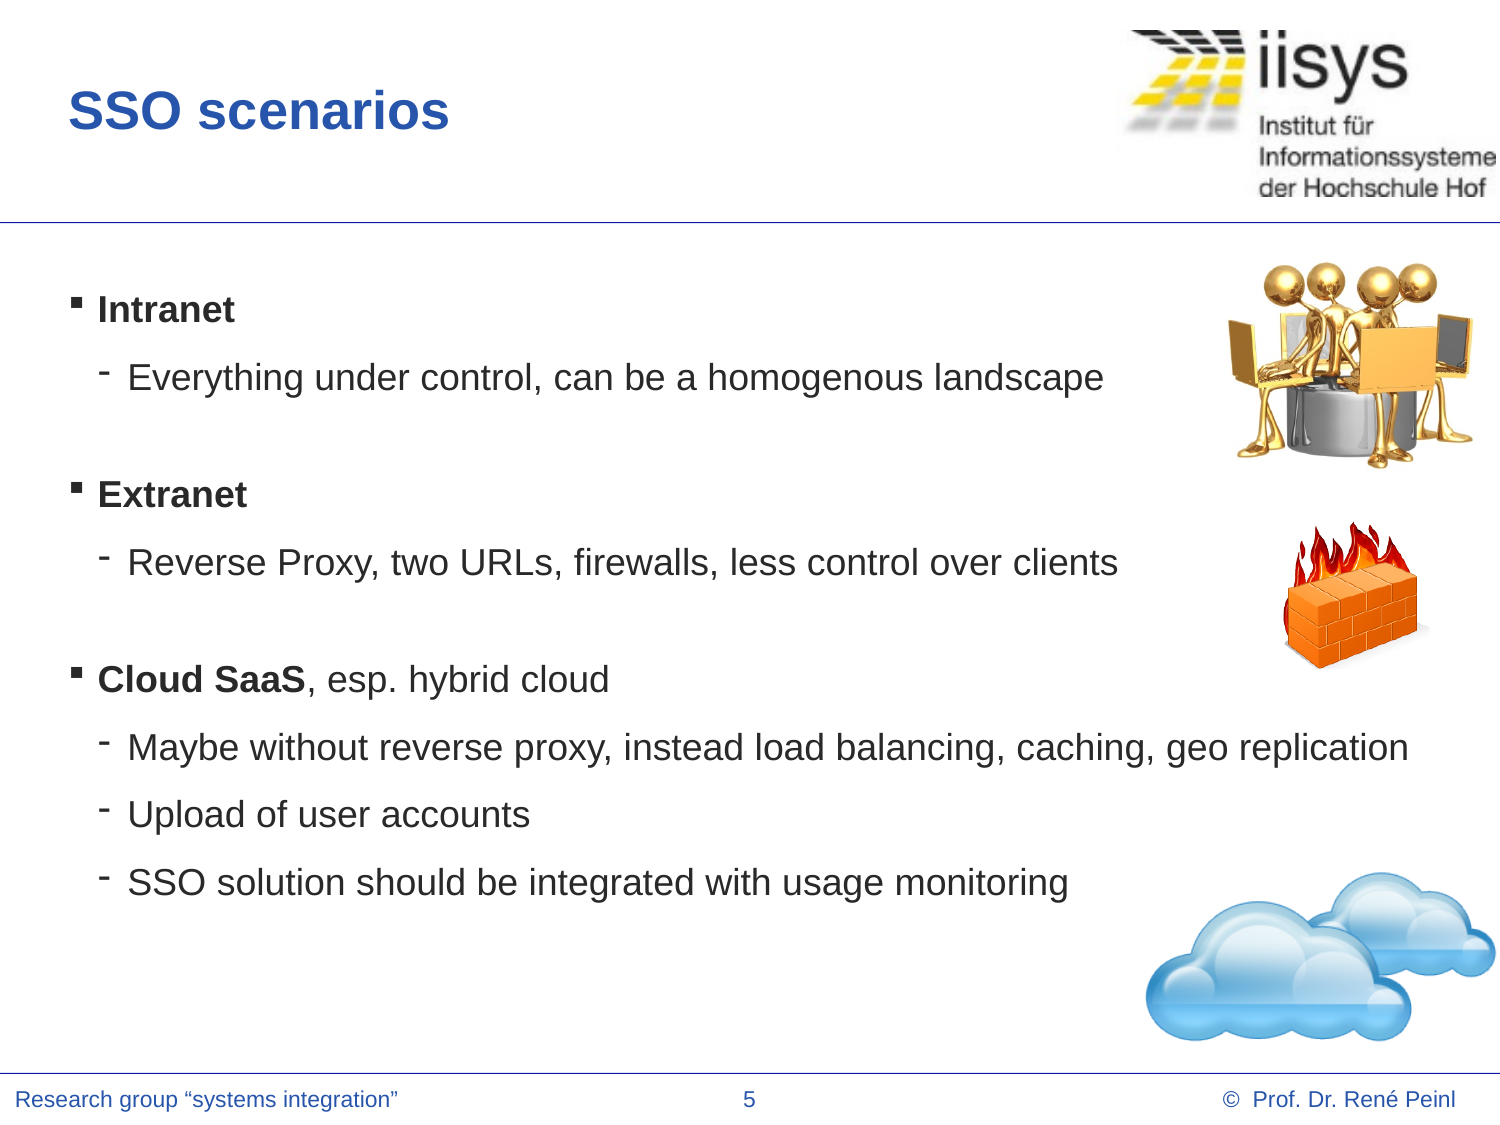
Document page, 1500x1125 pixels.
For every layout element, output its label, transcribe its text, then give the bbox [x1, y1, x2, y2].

picture [1281, 520, 1430, 670]
picture [1139, 786, 1500, 1125]
list Intranet Everything under control, can be a homogenous landscape Extranet Reverse Proxy, two URLs, firewalls, less control over clients Cloud SaaS, esp. hybrid cloud Maybe without reverse proxy, instead load balancing, caching, geo replication Upload of user accounts SSO solution should be integrated with usage monitoring [52, 255, 1471, 1036]
title SSO scenarios [52, 30, 1139, 185]
picture [1116, 0, 1500, 207]
picture [1222, 231, 1483, 492]
